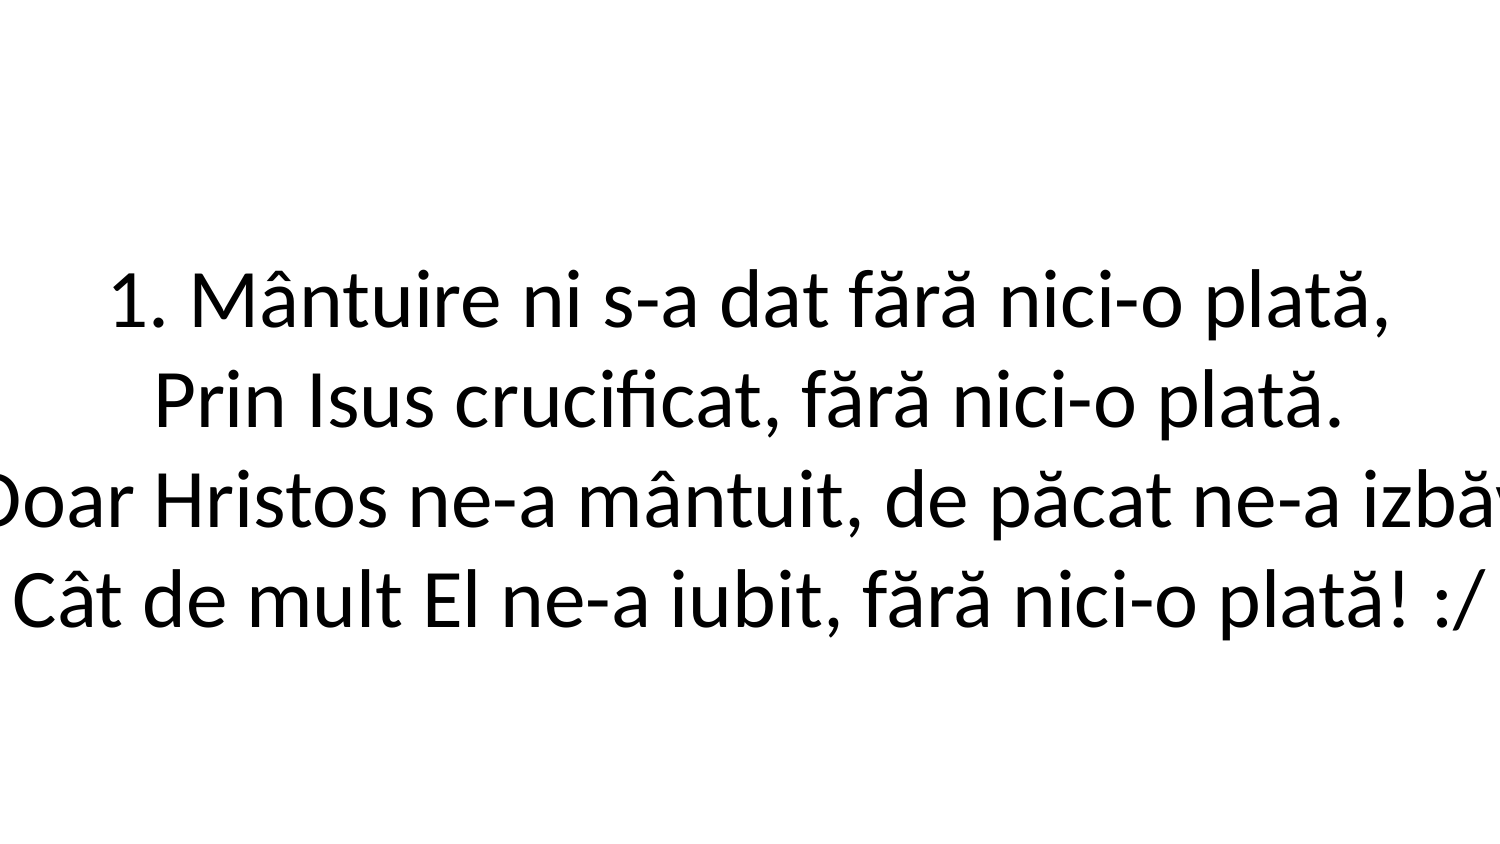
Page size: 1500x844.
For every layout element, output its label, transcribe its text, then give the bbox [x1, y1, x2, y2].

text_box 1. Mântuire ni s-a dat fără nici-o plată, Prin Isus crucificat, fără nici-o plată. /: Doar Hristos ne-a mântuit, de păcat ne-a izbăvit, Cât de mult El ne-a iubit, fără nici-o plată! :/ [0, 192, 1500, 652]
